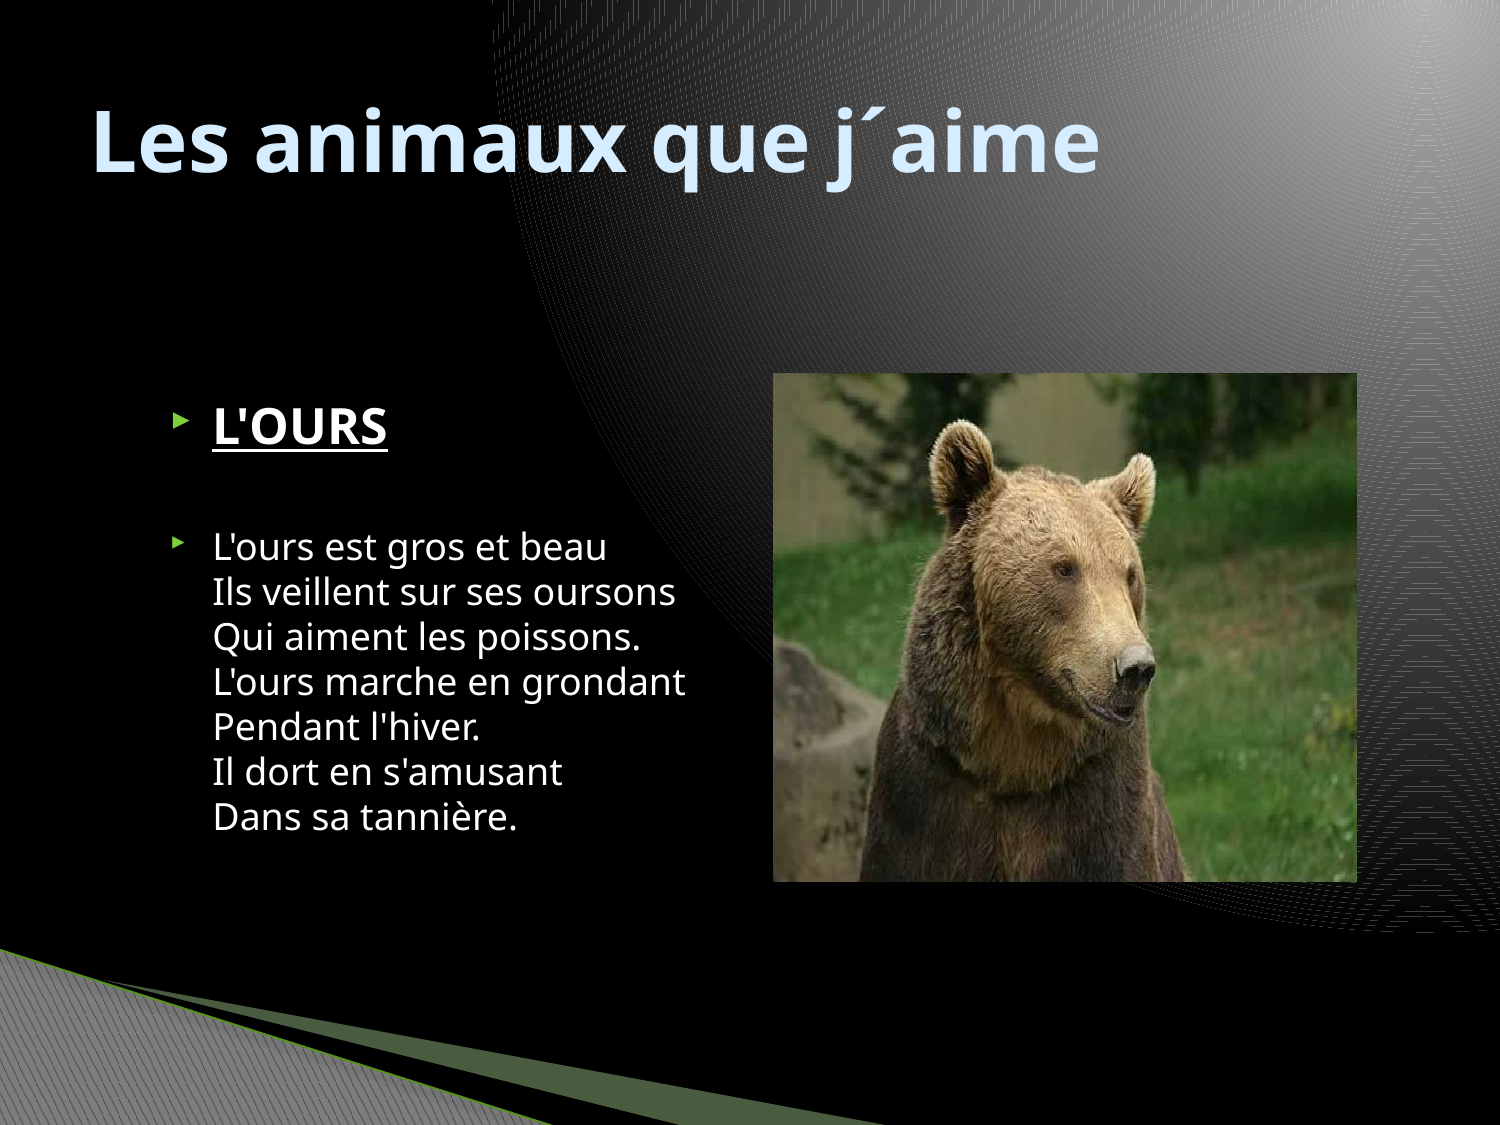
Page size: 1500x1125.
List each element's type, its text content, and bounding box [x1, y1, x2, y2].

title Les animaux que j´aime [75, 45, 1425, 233]
picture [0, 952, 543, 1125]
picture [773, 373, 1357, 882]
list L'OURS L'ours est gros et beau Ils veillent sur ses oursons Qui aiment les poissons. L'ours marche en grondant Pendant l'hiver. Il dort en s'amusant Dans sa tannière. [137, 387, 757, 999]
